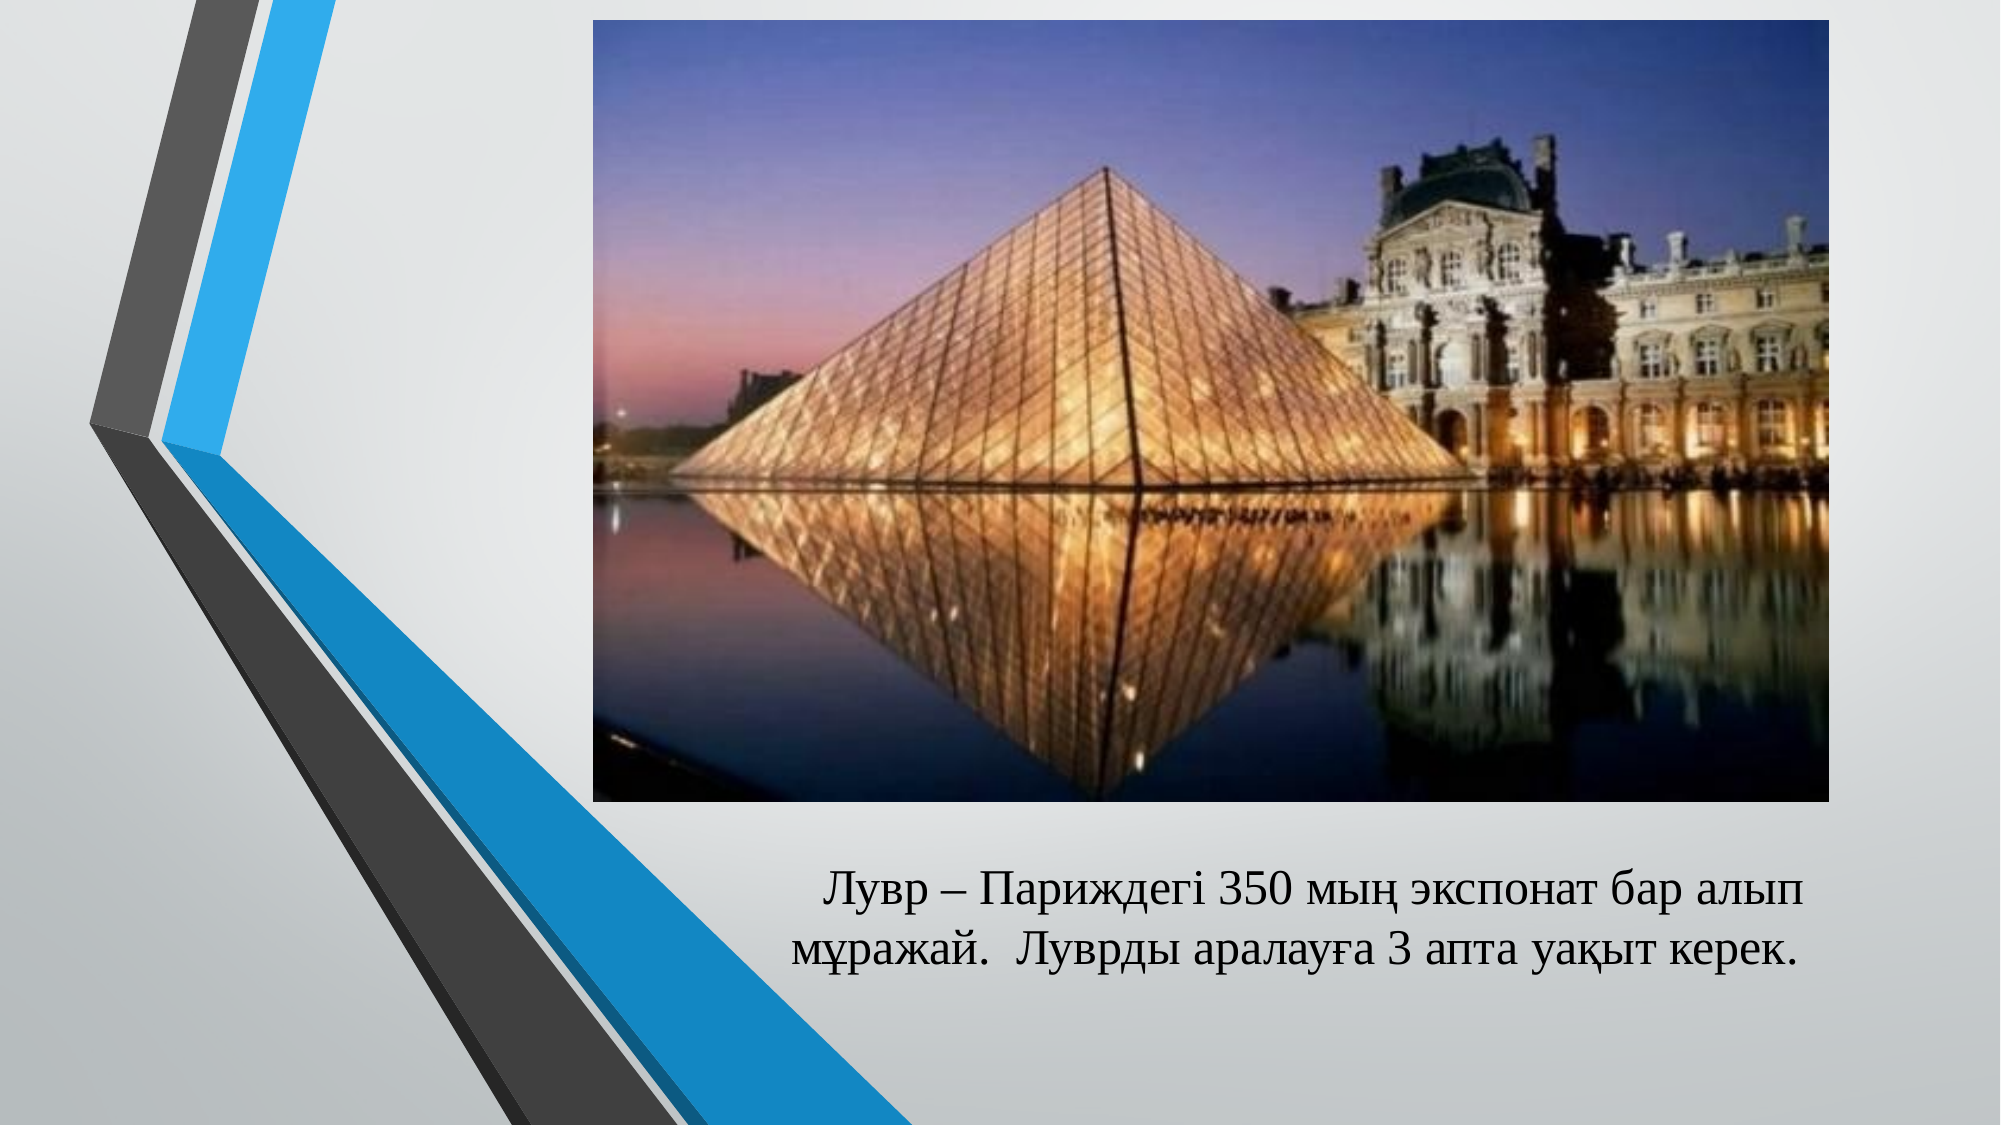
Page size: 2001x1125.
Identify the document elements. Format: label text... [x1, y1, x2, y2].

subtitle Лувр – Париждегі 350 мың экспонат бар алып мұражай. Луврды аралауға 3 апта уақыт керек. [740, 846, 1887, 1048]
picture [593, 20, 1829, 803]
